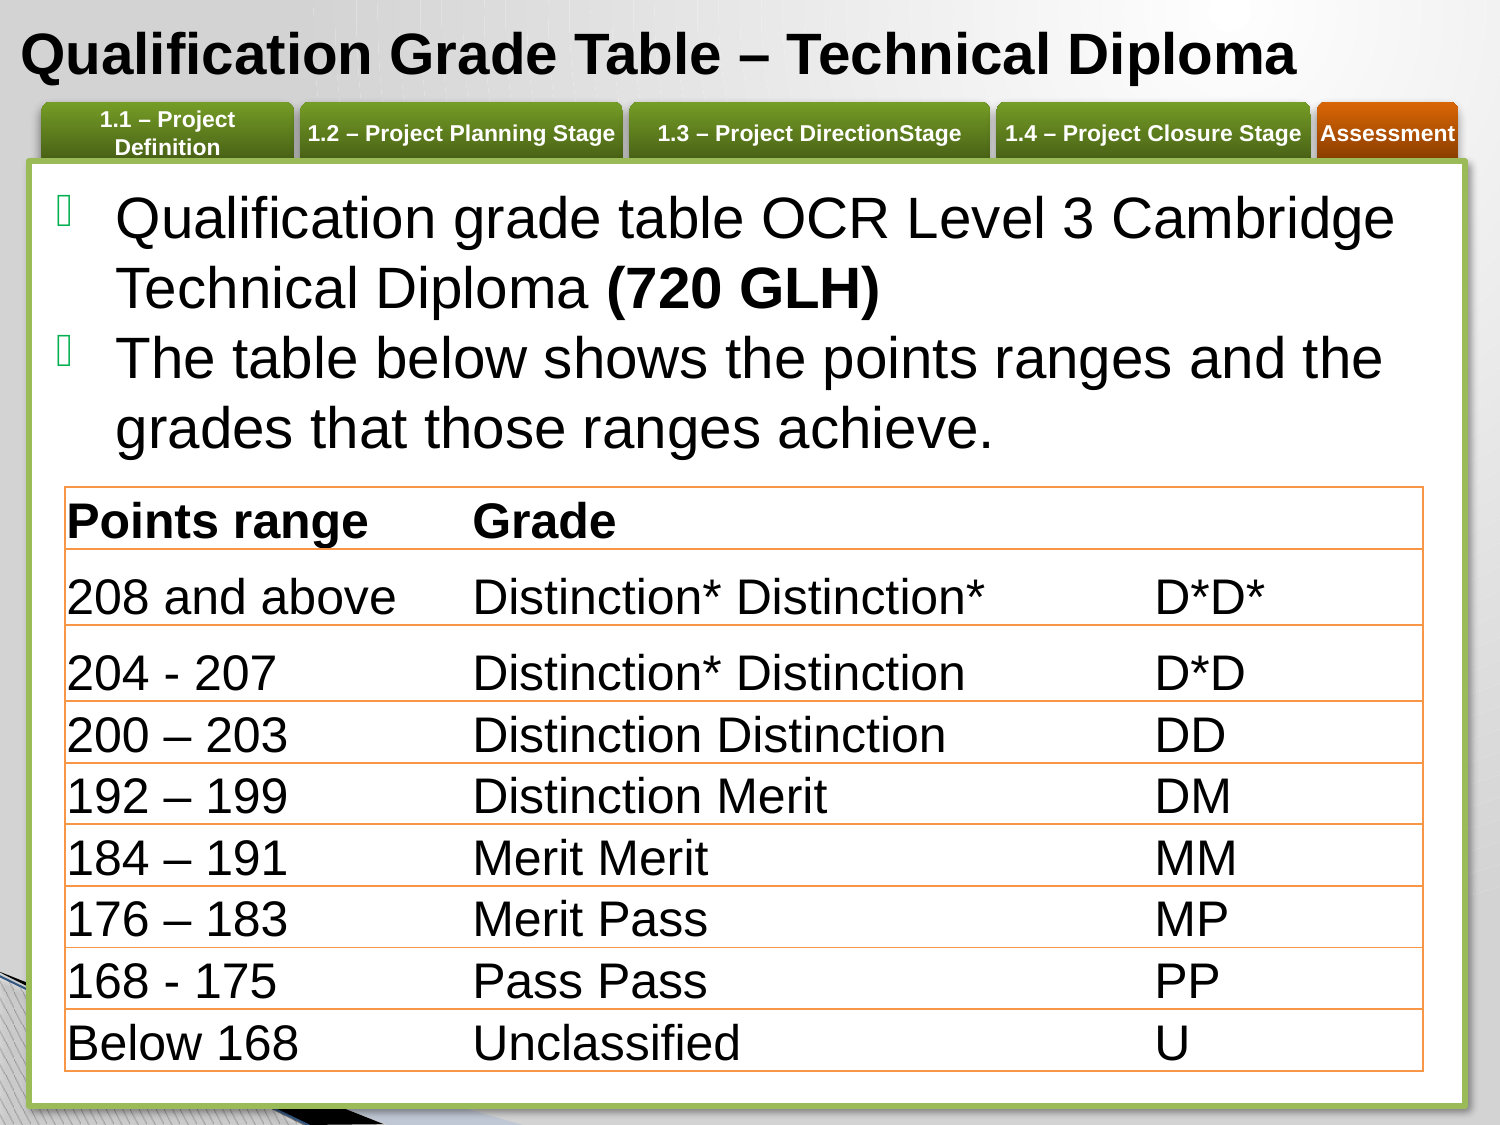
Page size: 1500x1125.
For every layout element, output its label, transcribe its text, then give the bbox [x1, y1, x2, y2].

table_cell U [1153, 1010, 1422, 1070]
table_cell Unclassified [471, 1010, 1153, 1070]
table_cell Pass Pass [471, 948, 1153, 1008]
table_cell 204 - 207 [66, 626, 471, 700]
table_cell PP [1153, 948, 1422, 1008]
table_cell Distinction* Distinction [471, 626, 1153, 700]
table_cell Distinction Distinction [471, 702, 1153, 762]
table_cell 208 and above [66, 550, 471, 624]
table_cell D*D [1153, 626, 1422, 700]
title Qualification Grade Table – Technical Diploma [5, 0, 1447, 102]
picture [281, 1114, 303, 1125]
text_box Qualification grade table OCR Level 3 Cambridge Technical Diploma (720 GLH) The table below shows the points ranges and the grades that those ranges achieve. [41, 172, 1447, 468]
table_header Points range [66, 488, 471, 548]
table_cell 168 - 175 [66, 948, 471, 1008]
table_cell Distinction Merit [471, 764, 1153, 823]
table_cell 192 – 199 [66, 764, 471, 823]
table_cell Merit Pass [471, 887, 1153, 947]
text_box e [551, 0, 603, 5]
table_cell 184 – 191 [66, 825, 471, 885]
table_cell 176 – 183 [66, 887, 471, 947]
table_cell D*D* [1153, 550, 1422, 624]
table_cell Distinction* Distinction* [471, 550, 1153, 624]
table_header Grade [471, 488, 1153, 548]
table_header [1153, 488, 1422, 548]
table_cell DD [1153, 702, 1422, 762]
table_cell MM [1153, 825, 1422, 885]
table_cell Merit Merit [471, 825, 1153, 885]
table_cell Below 168 [66, 1010, 471, 1070]
table_cell MP [1153, 887, 1422, 947]
table_cell 200 – 203 [66, 702, 471, 762]
table_cell DM [1153, 764, 1422, 823]
